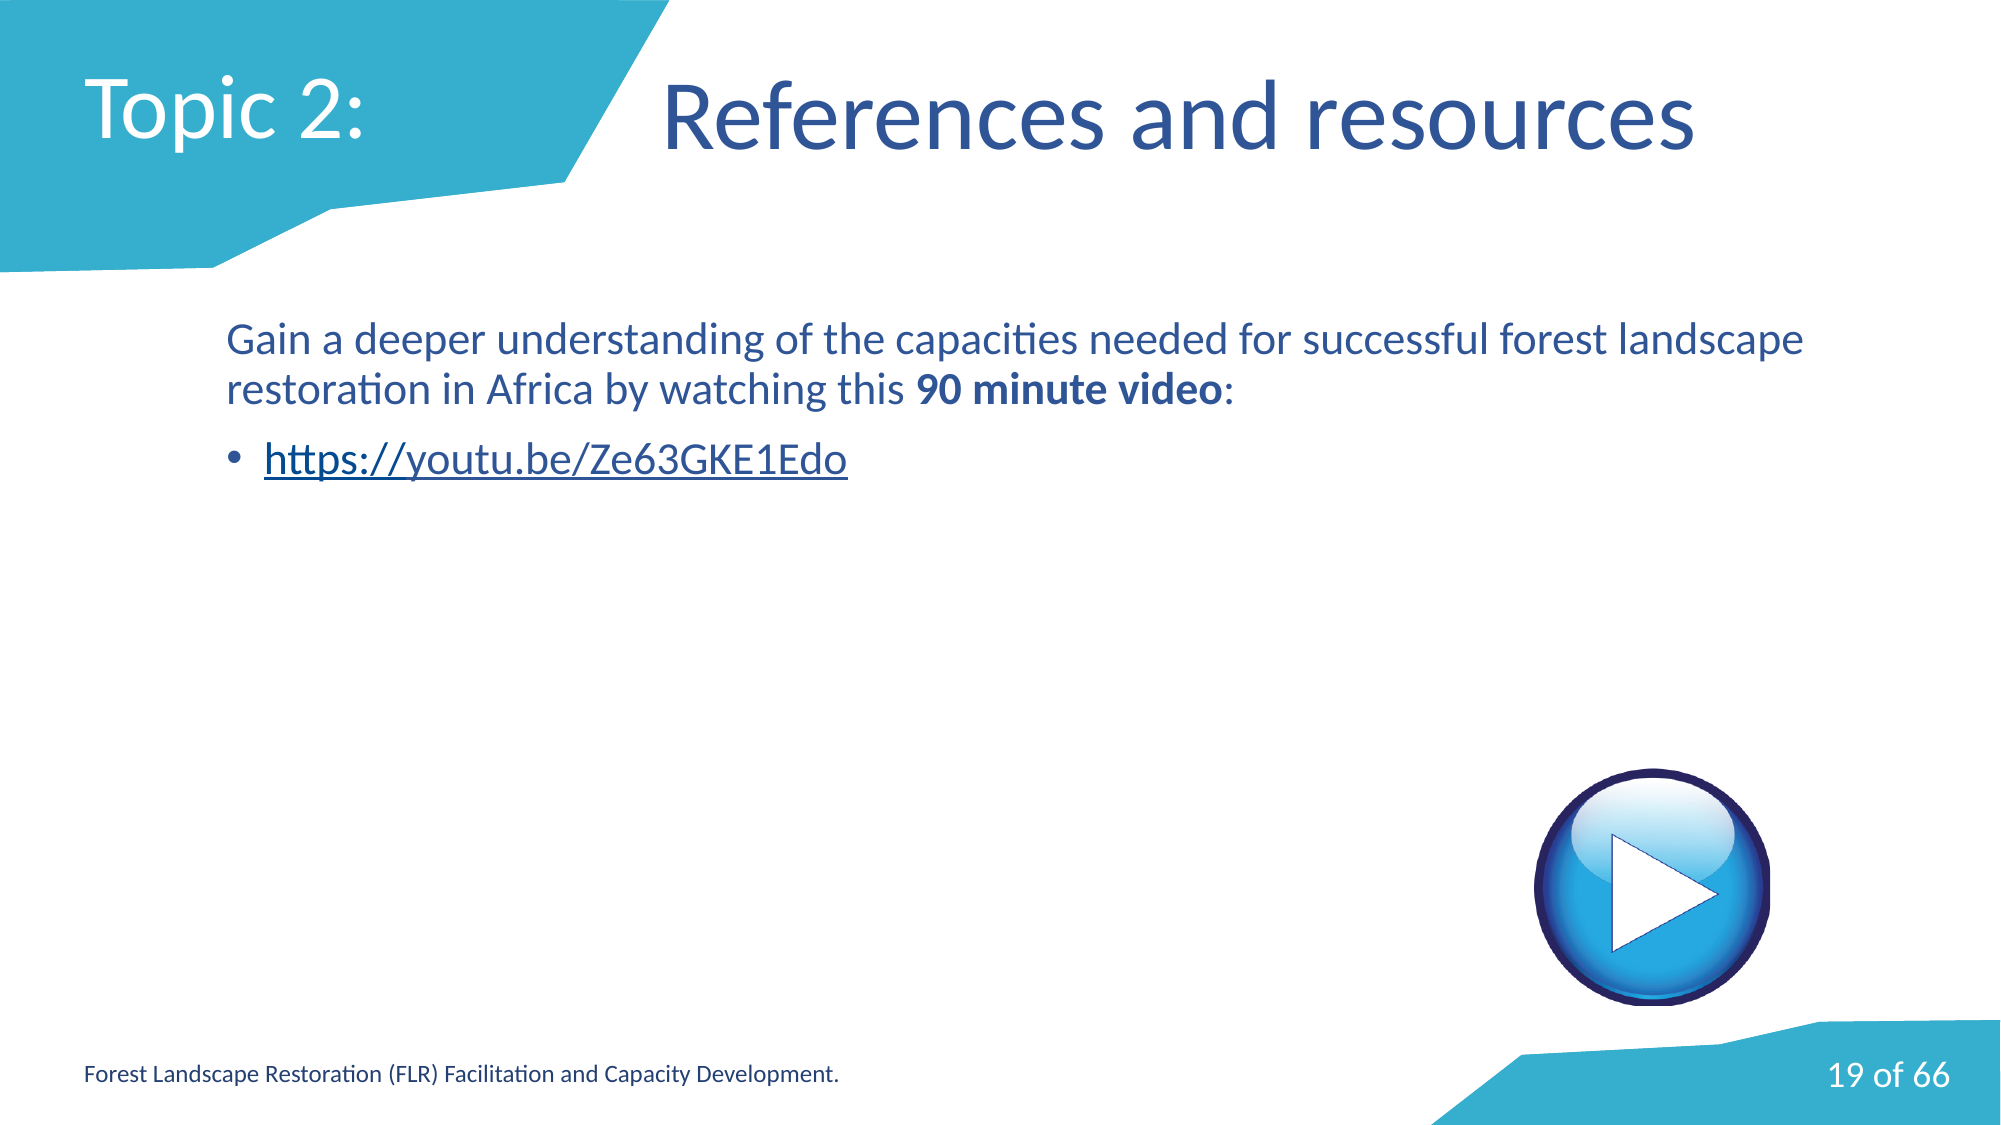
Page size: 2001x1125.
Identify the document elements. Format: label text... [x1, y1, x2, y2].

footer Forest Landscape Restoration (FLR) Facilitation and Capacity Development. [69, 1042, 1270, 1103]
title Topic 2: [69, 0, 765, 218]
picture [1534, 768, 1771, 1006]
list Gain a deeper understanding of the capacities needed for successful forest landscape restoration in Africa by watching this 90 minute video: https://youtu.be/Ze63GKE1Edo [211, 307, 1822, 1022]
slide_number 19 of 66 [1759, 1042, 1966, 1103]
text_box References and resources [646, 42, 1883, 178]
